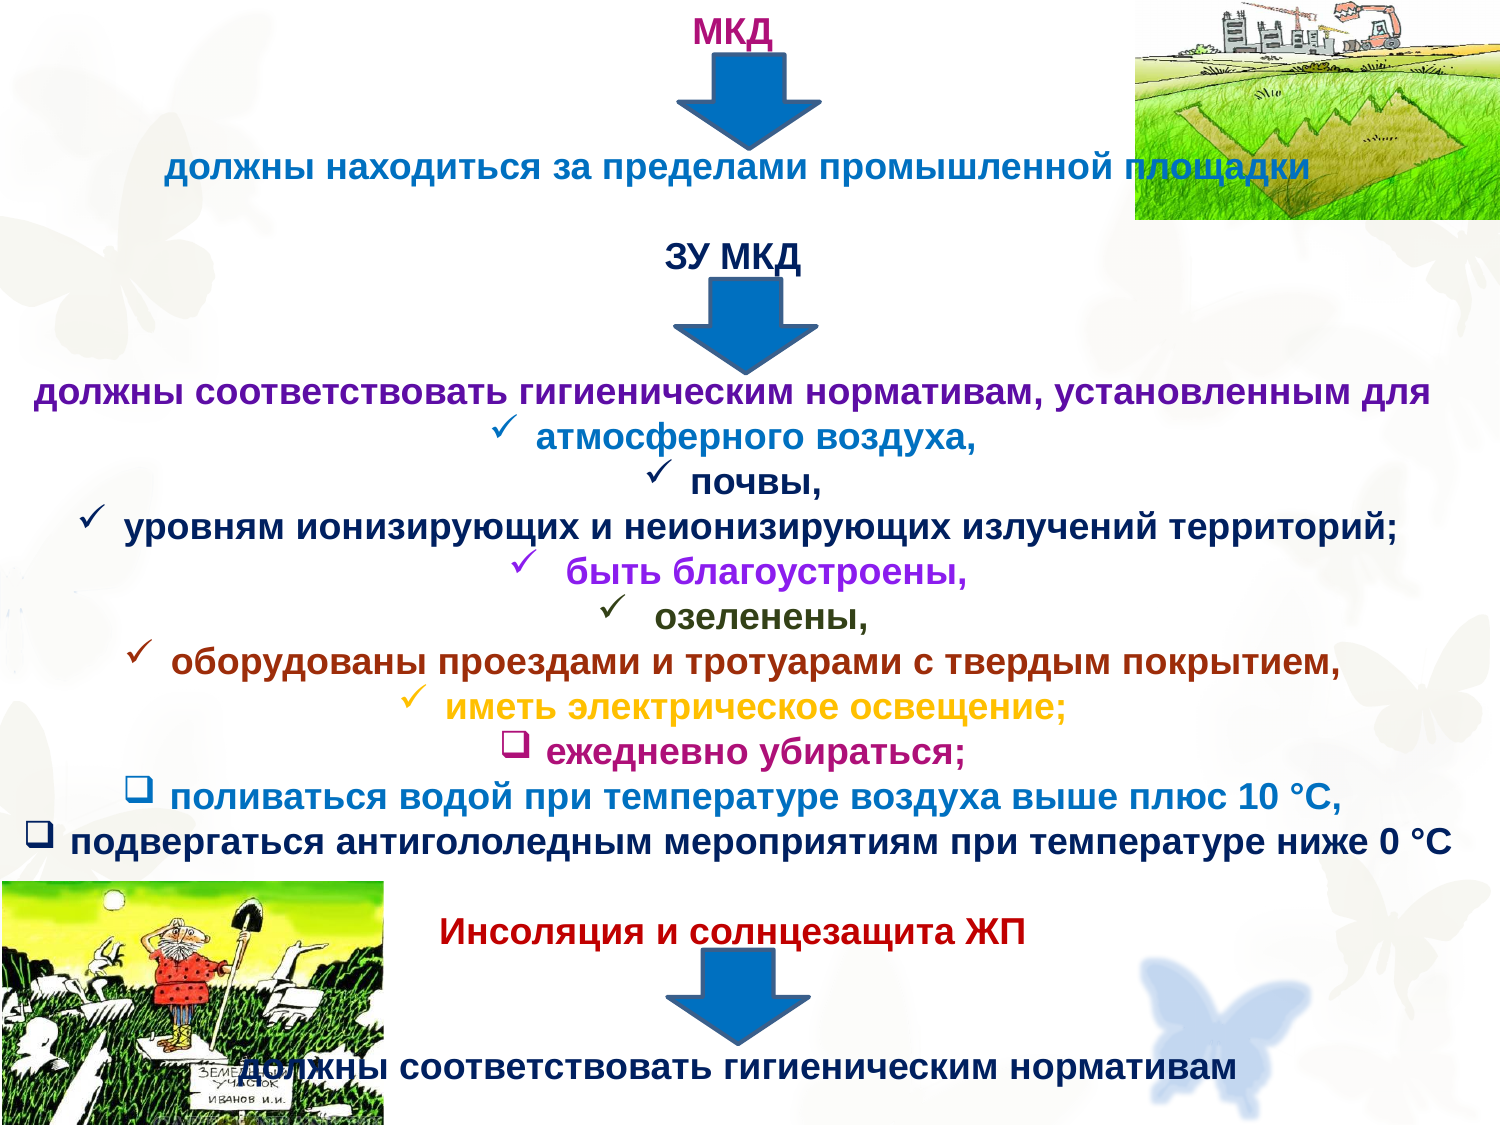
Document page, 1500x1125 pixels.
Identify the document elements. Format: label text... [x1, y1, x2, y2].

text_box [676, 52, 822, 151]
text_box МКД должны находиться за пределами промышленной площадки ЗУ МКД должны соответствовать гигиеническим нормативам, установленным для атмосферного воздуха, почвы, уровням ионизирующих и неионизирующих излучений территорий; быть благоустроены, озеленены, оборудованы проездами и тротуарами с твердым покрытием, иметь электрическое освещение; ежедневно убираться; поливаться водой при температуре воздуха выше плюс 10 °C, подвергаться антигололедным мероприятиям при температуре ниже 0 °C Инсоляция и солнцезащита ЖП должны соответствовать гигиеническим нормативам [0, 0, 1489, 1095]
text_box [665, 947, 812, 1046]
picture [1, 881, 384, 1125]
picture [1135, 0, 1500, 221]
text_box [672, 276, 819, 376]
